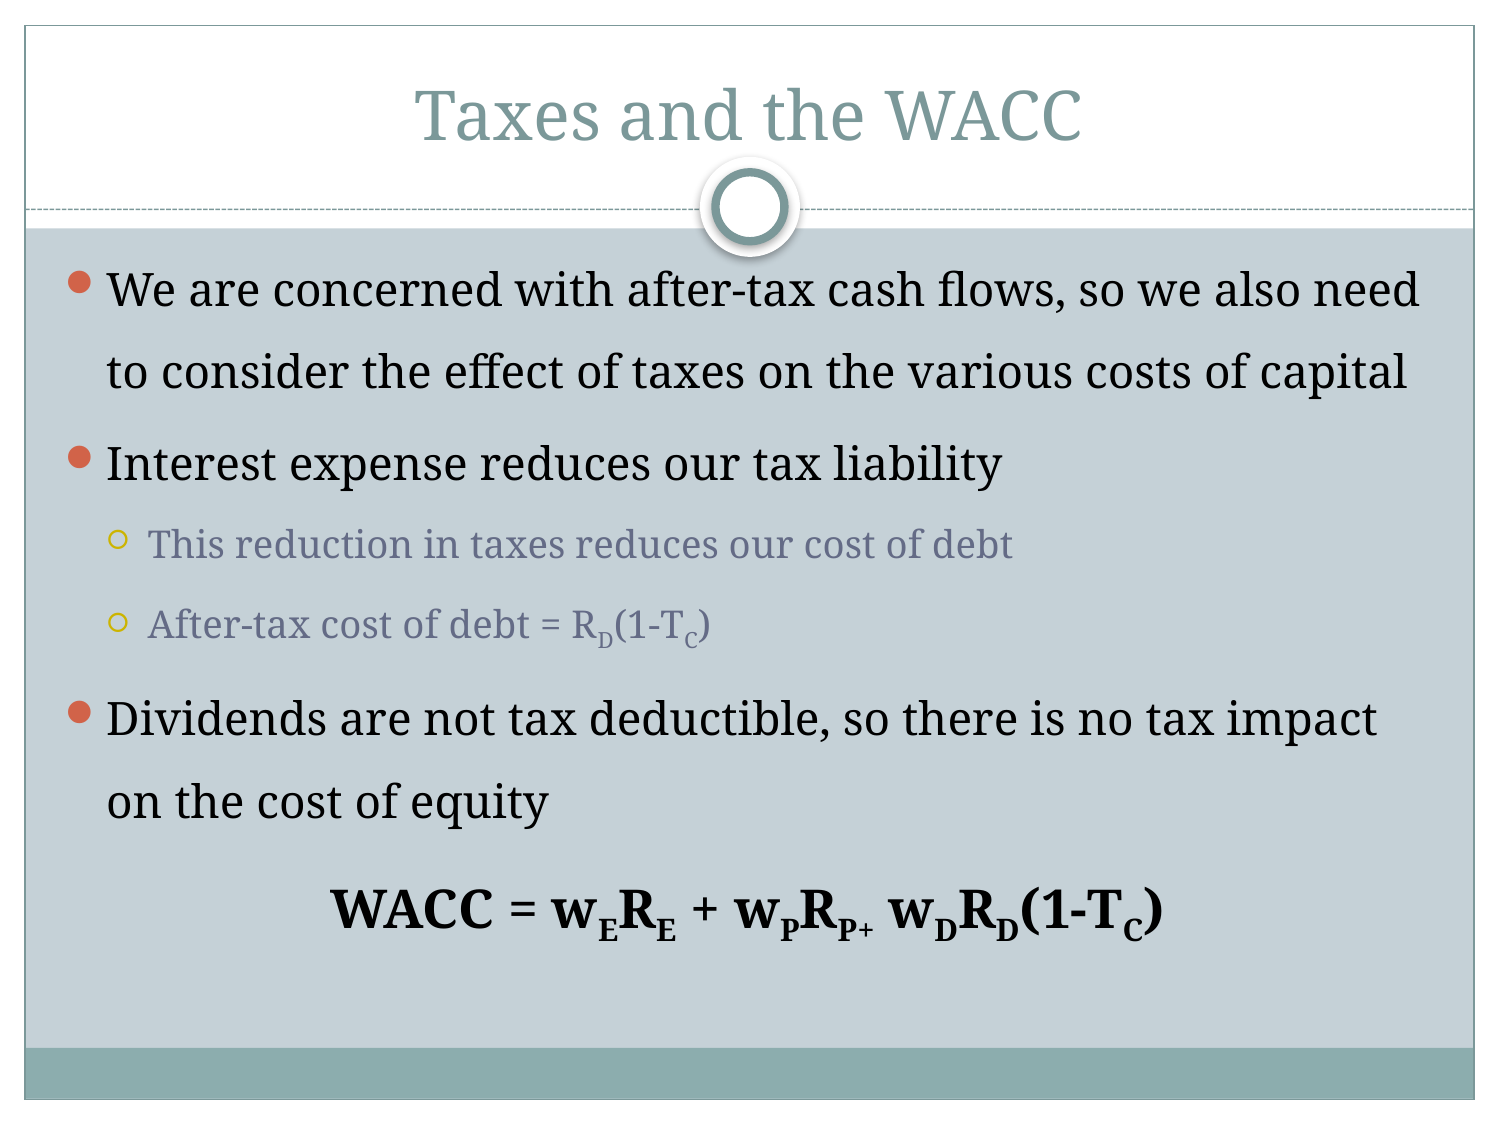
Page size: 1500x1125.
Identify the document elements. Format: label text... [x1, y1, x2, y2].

list We are concerned with after-tax cash flows, so we also need to consider the effect of taxes on the various costs of capital Interest expense reduces our tax liability This reduction in taxes reduces our cost of debt After-tax cost of debt = RD(1-TC) Dividends are not tax deductible, so there is no tax impact on the cost of equity WACC = wERE + wPRP+ wDRD(1-TC) [50, 224, 1445, 1038]
title Taxes and the WACC [49, 37, 1450, 162]
